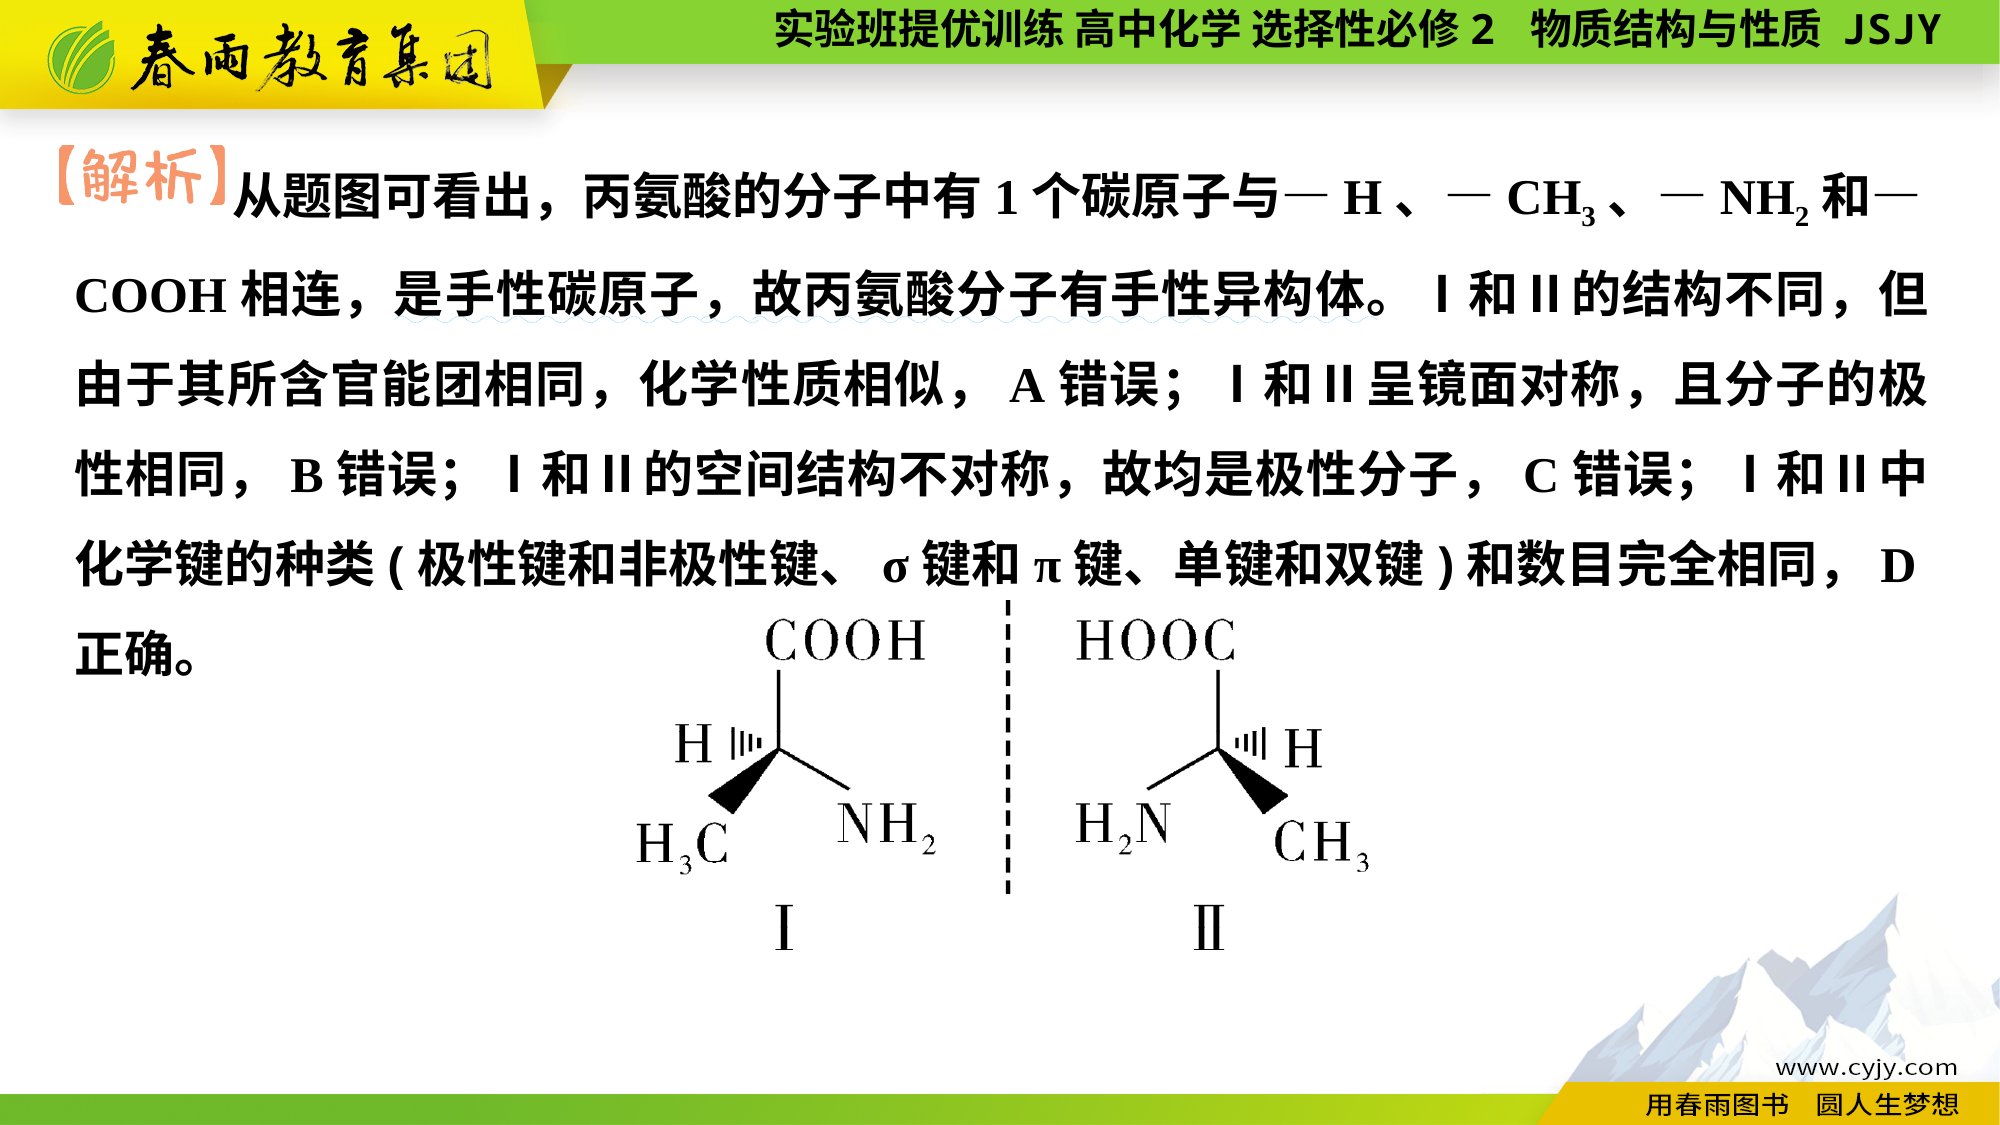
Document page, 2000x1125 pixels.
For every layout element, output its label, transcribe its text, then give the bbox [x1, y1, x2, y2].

list 从题图可看出，丙氨酸的分子中有1个碳原子与—H、—CH3、—NH2和—COOH相连，是手性碳原子，故丙氨酸分子有手性异构体。Ⅰ和Ⅱ的结构不同，但由于其所含官能团相同，化学性质相似，A错误；Ⅰ和Ⅱ呈镜面对称，且分子的极性相同，B错误；Ⅰ和Ⅱ的空间结构不对称，故均是极性分子，C错误；Ⅰ和Ⅱ中化学键的种类(极性键和非极性键、σ键和π键、单键和双键)和数目完全相同，D正确。 [59, 122, 1944, 581]
picture [0, 0, 2000, 1125]
